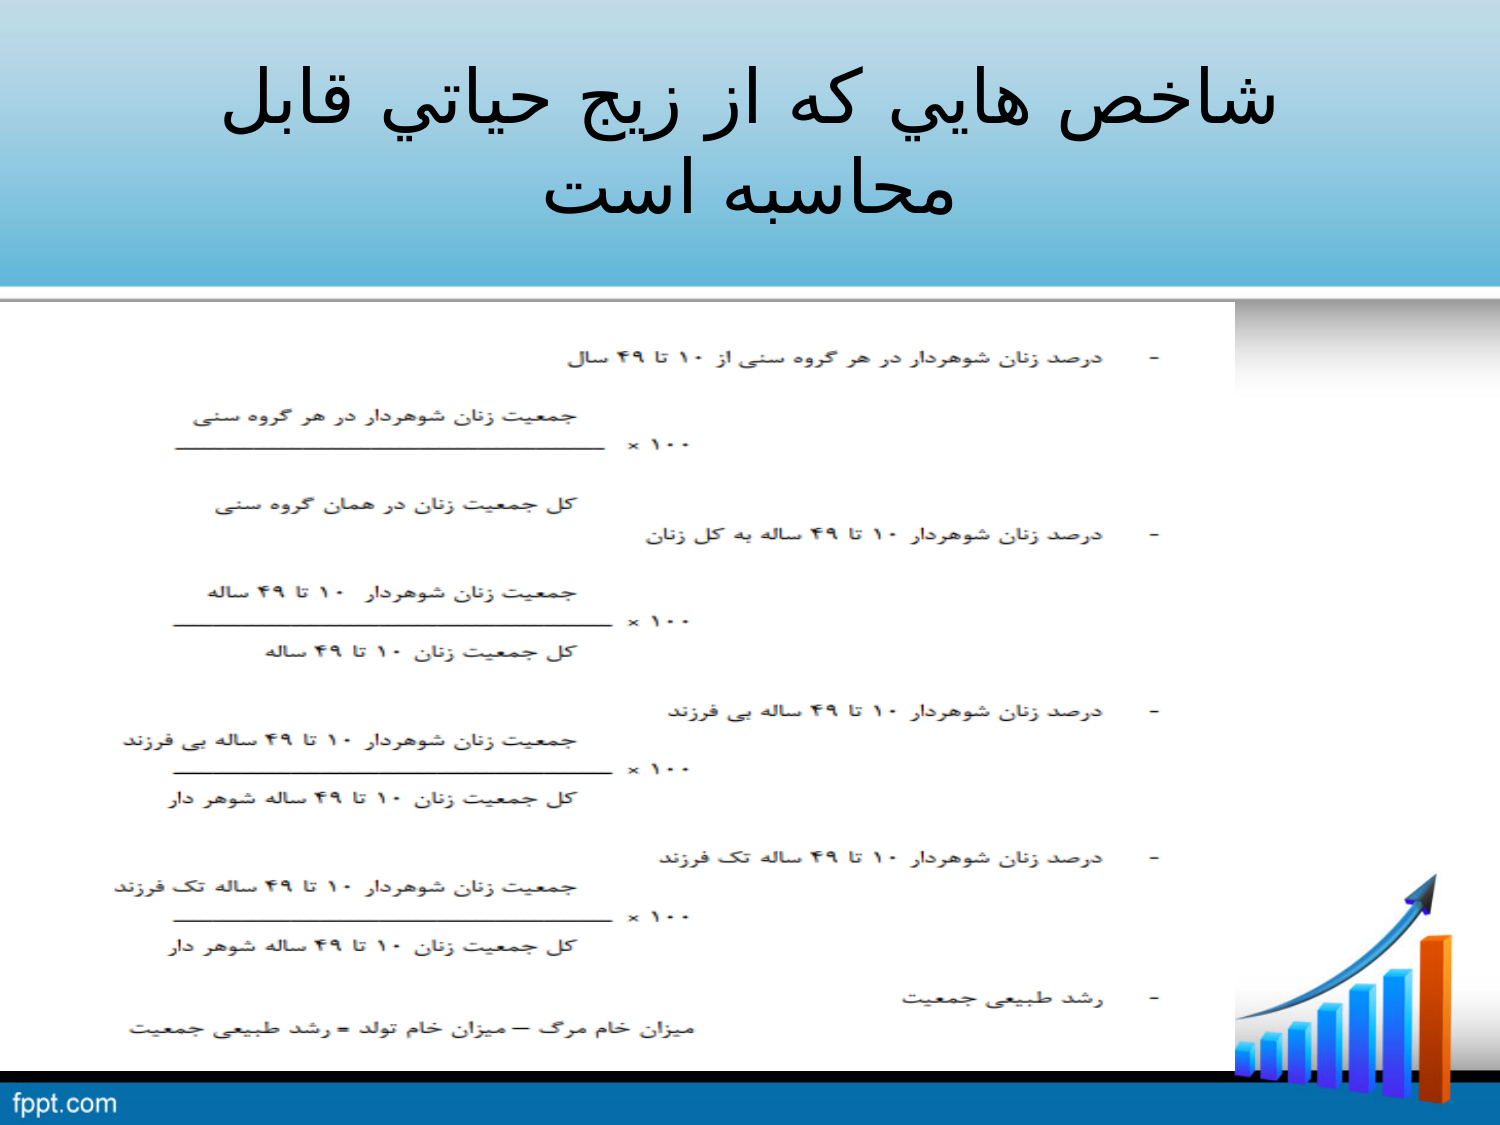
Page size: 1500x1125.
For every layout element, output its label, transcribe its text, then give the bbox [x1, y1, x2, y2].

title شاخص هایي که از زیج حياتي قابل محاسبه است [75, 45, 1425, 233]
picture [0, 0, 1500, 1125]
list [0, 302, 1235, 1071]
